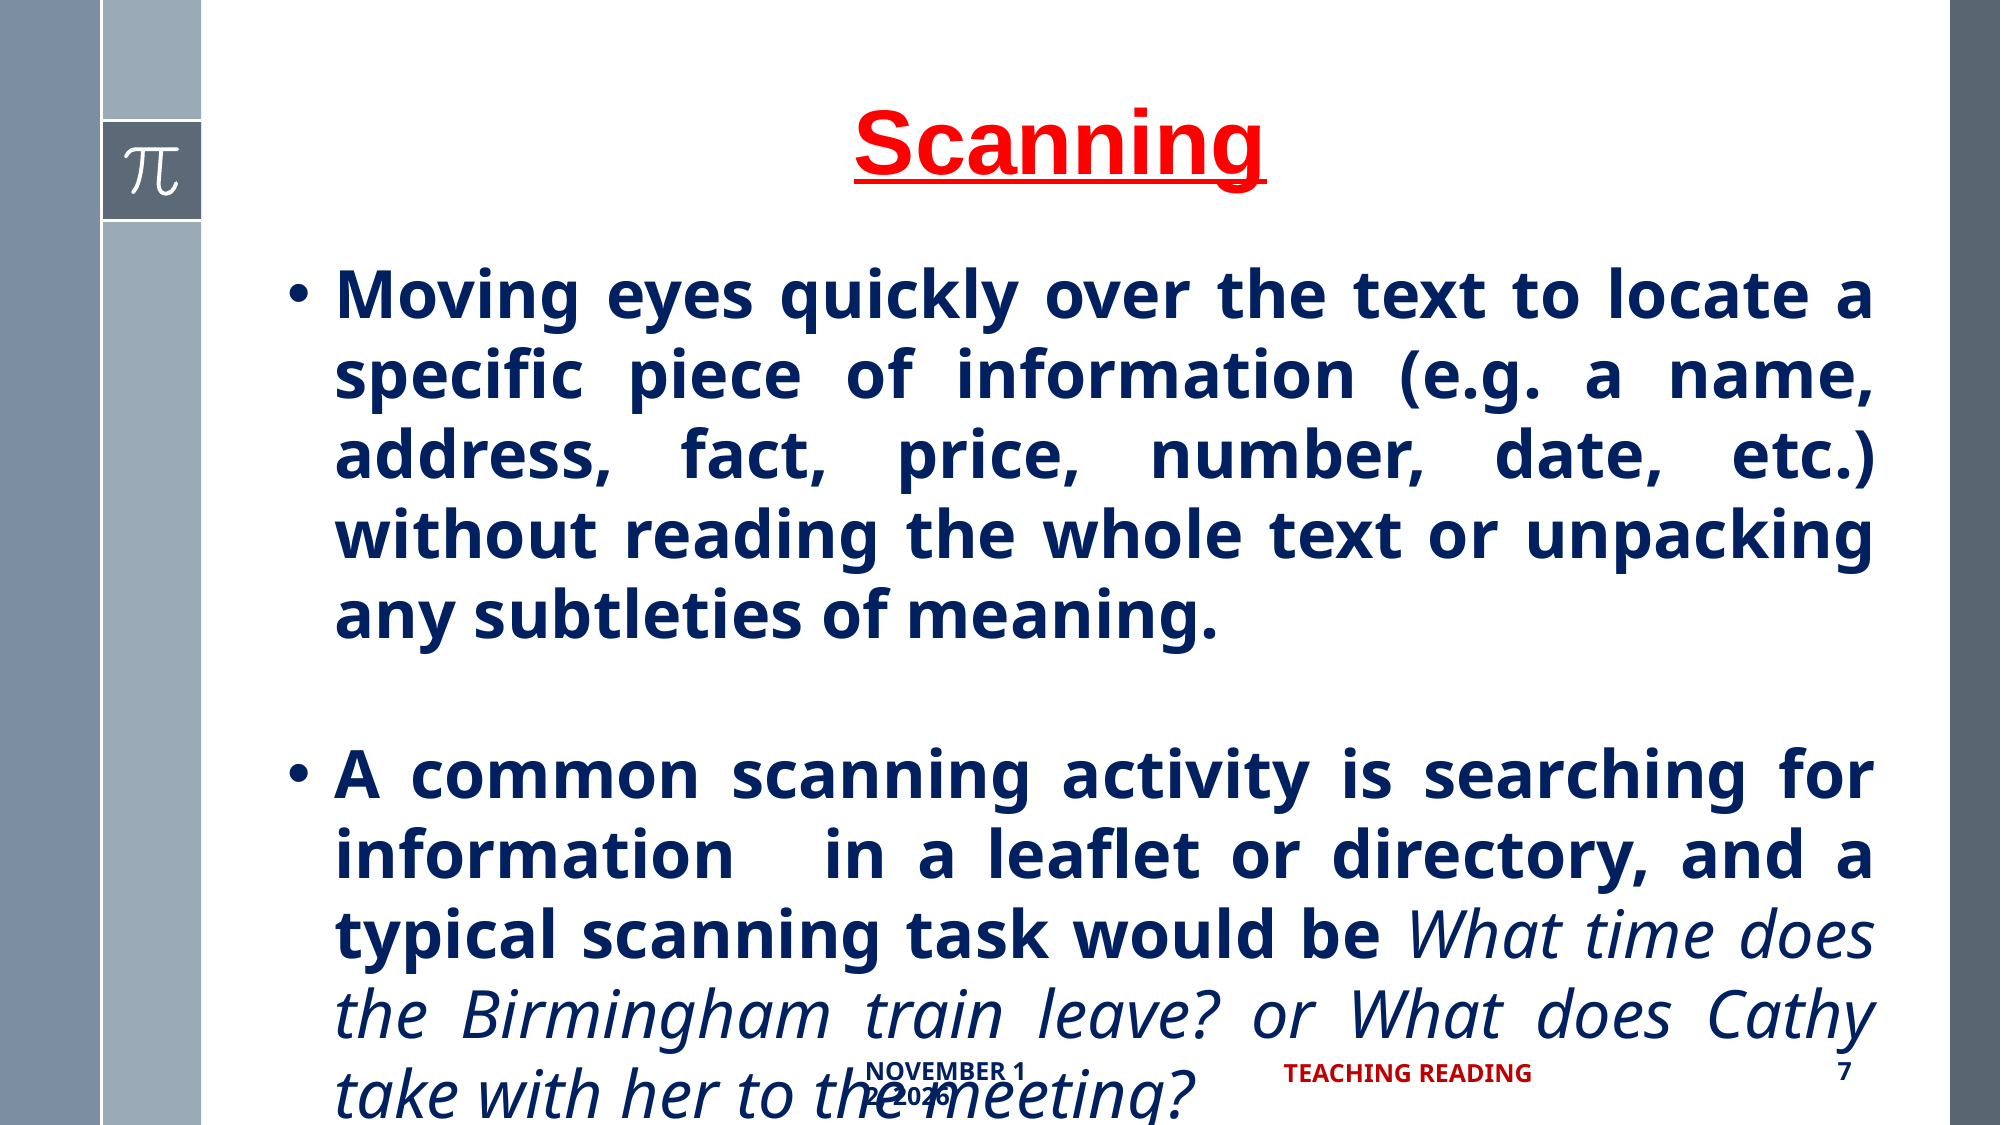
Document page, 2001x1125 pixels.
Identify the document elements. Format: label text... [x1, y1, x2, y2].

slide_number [849, 1042, 1050, 1103]
text_box Moving eyes quickly over the text to locate a specific piece of information (e.g. a name, address, fact, price, number, date, etc.) without reading the whole text or unpacking any subtleties of meaning. A common scanning activity is searching for information in a leaflet or directory, and a typical scanning task would be What time does the Birmingham train leave? or What does Cathy take with her to the meeting? [273, 244, 1892, 1125]
title Scanning [494, 0, 1626, 202]
footer Teaching Reading [1082, 1042, 1735, 1103]
slide_number 7 [1766, 1042, 1867, 1103]
